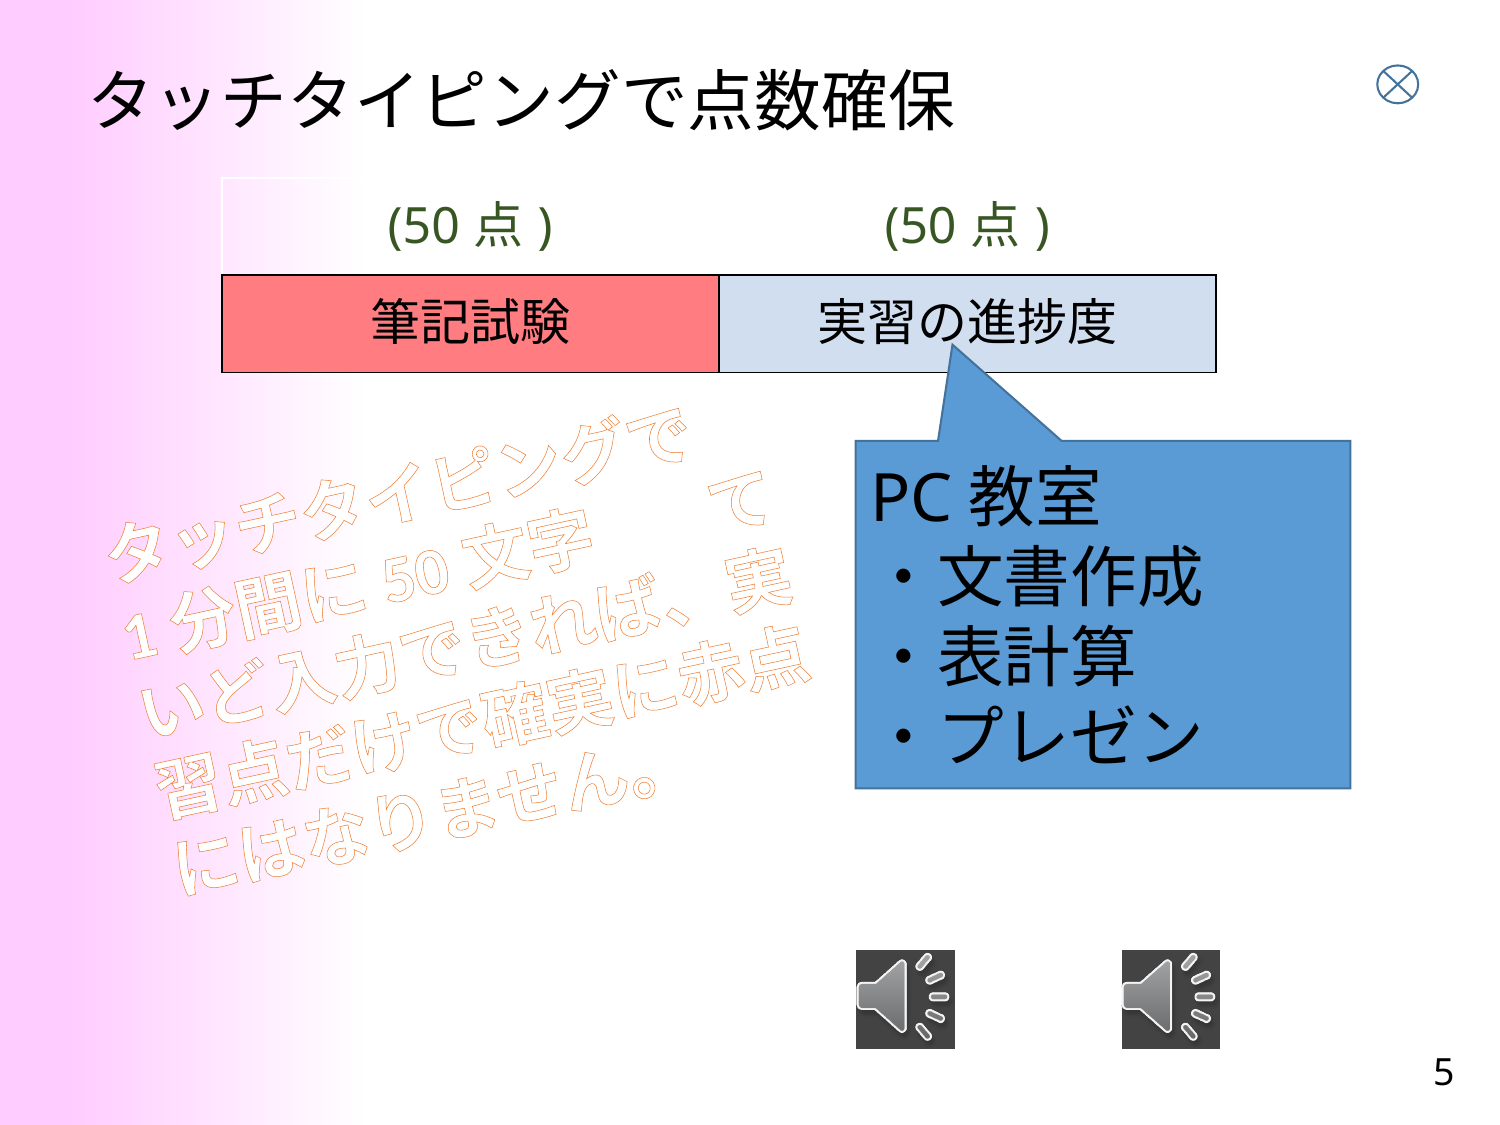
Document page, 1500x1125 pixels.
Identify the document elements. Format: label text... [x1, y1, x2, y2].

text_box [0, 0, 364, 1125]
text_box タッチタイピングで 1分間に50文字 ていど入力できれば、実習点だけで確実に赤点にはなりません。 [79, 362, 858, 919]
picture [1121, 949, 1221, 1050]
table_header (50点) [223, 179, 718, 274]
slide_number 5 [1132, 1043, 1470, 1104]
text_box [1376, 64, 1420, 105]
table_cell 筆記試験 [223, 276, 718, 372]
text_box タッチタイピングで点数確保 [72, 60, 1171, 161]
table_header (50点) [720, 179, 1215, 274]
picture [855, 949, 956, 1050]
text_box PC教室 ・文書作成 ・表計算 ・プレゼン [854, 342, 1352, 790]
table_cell 実習の進捗度 [720, 276, 1215, 372]
